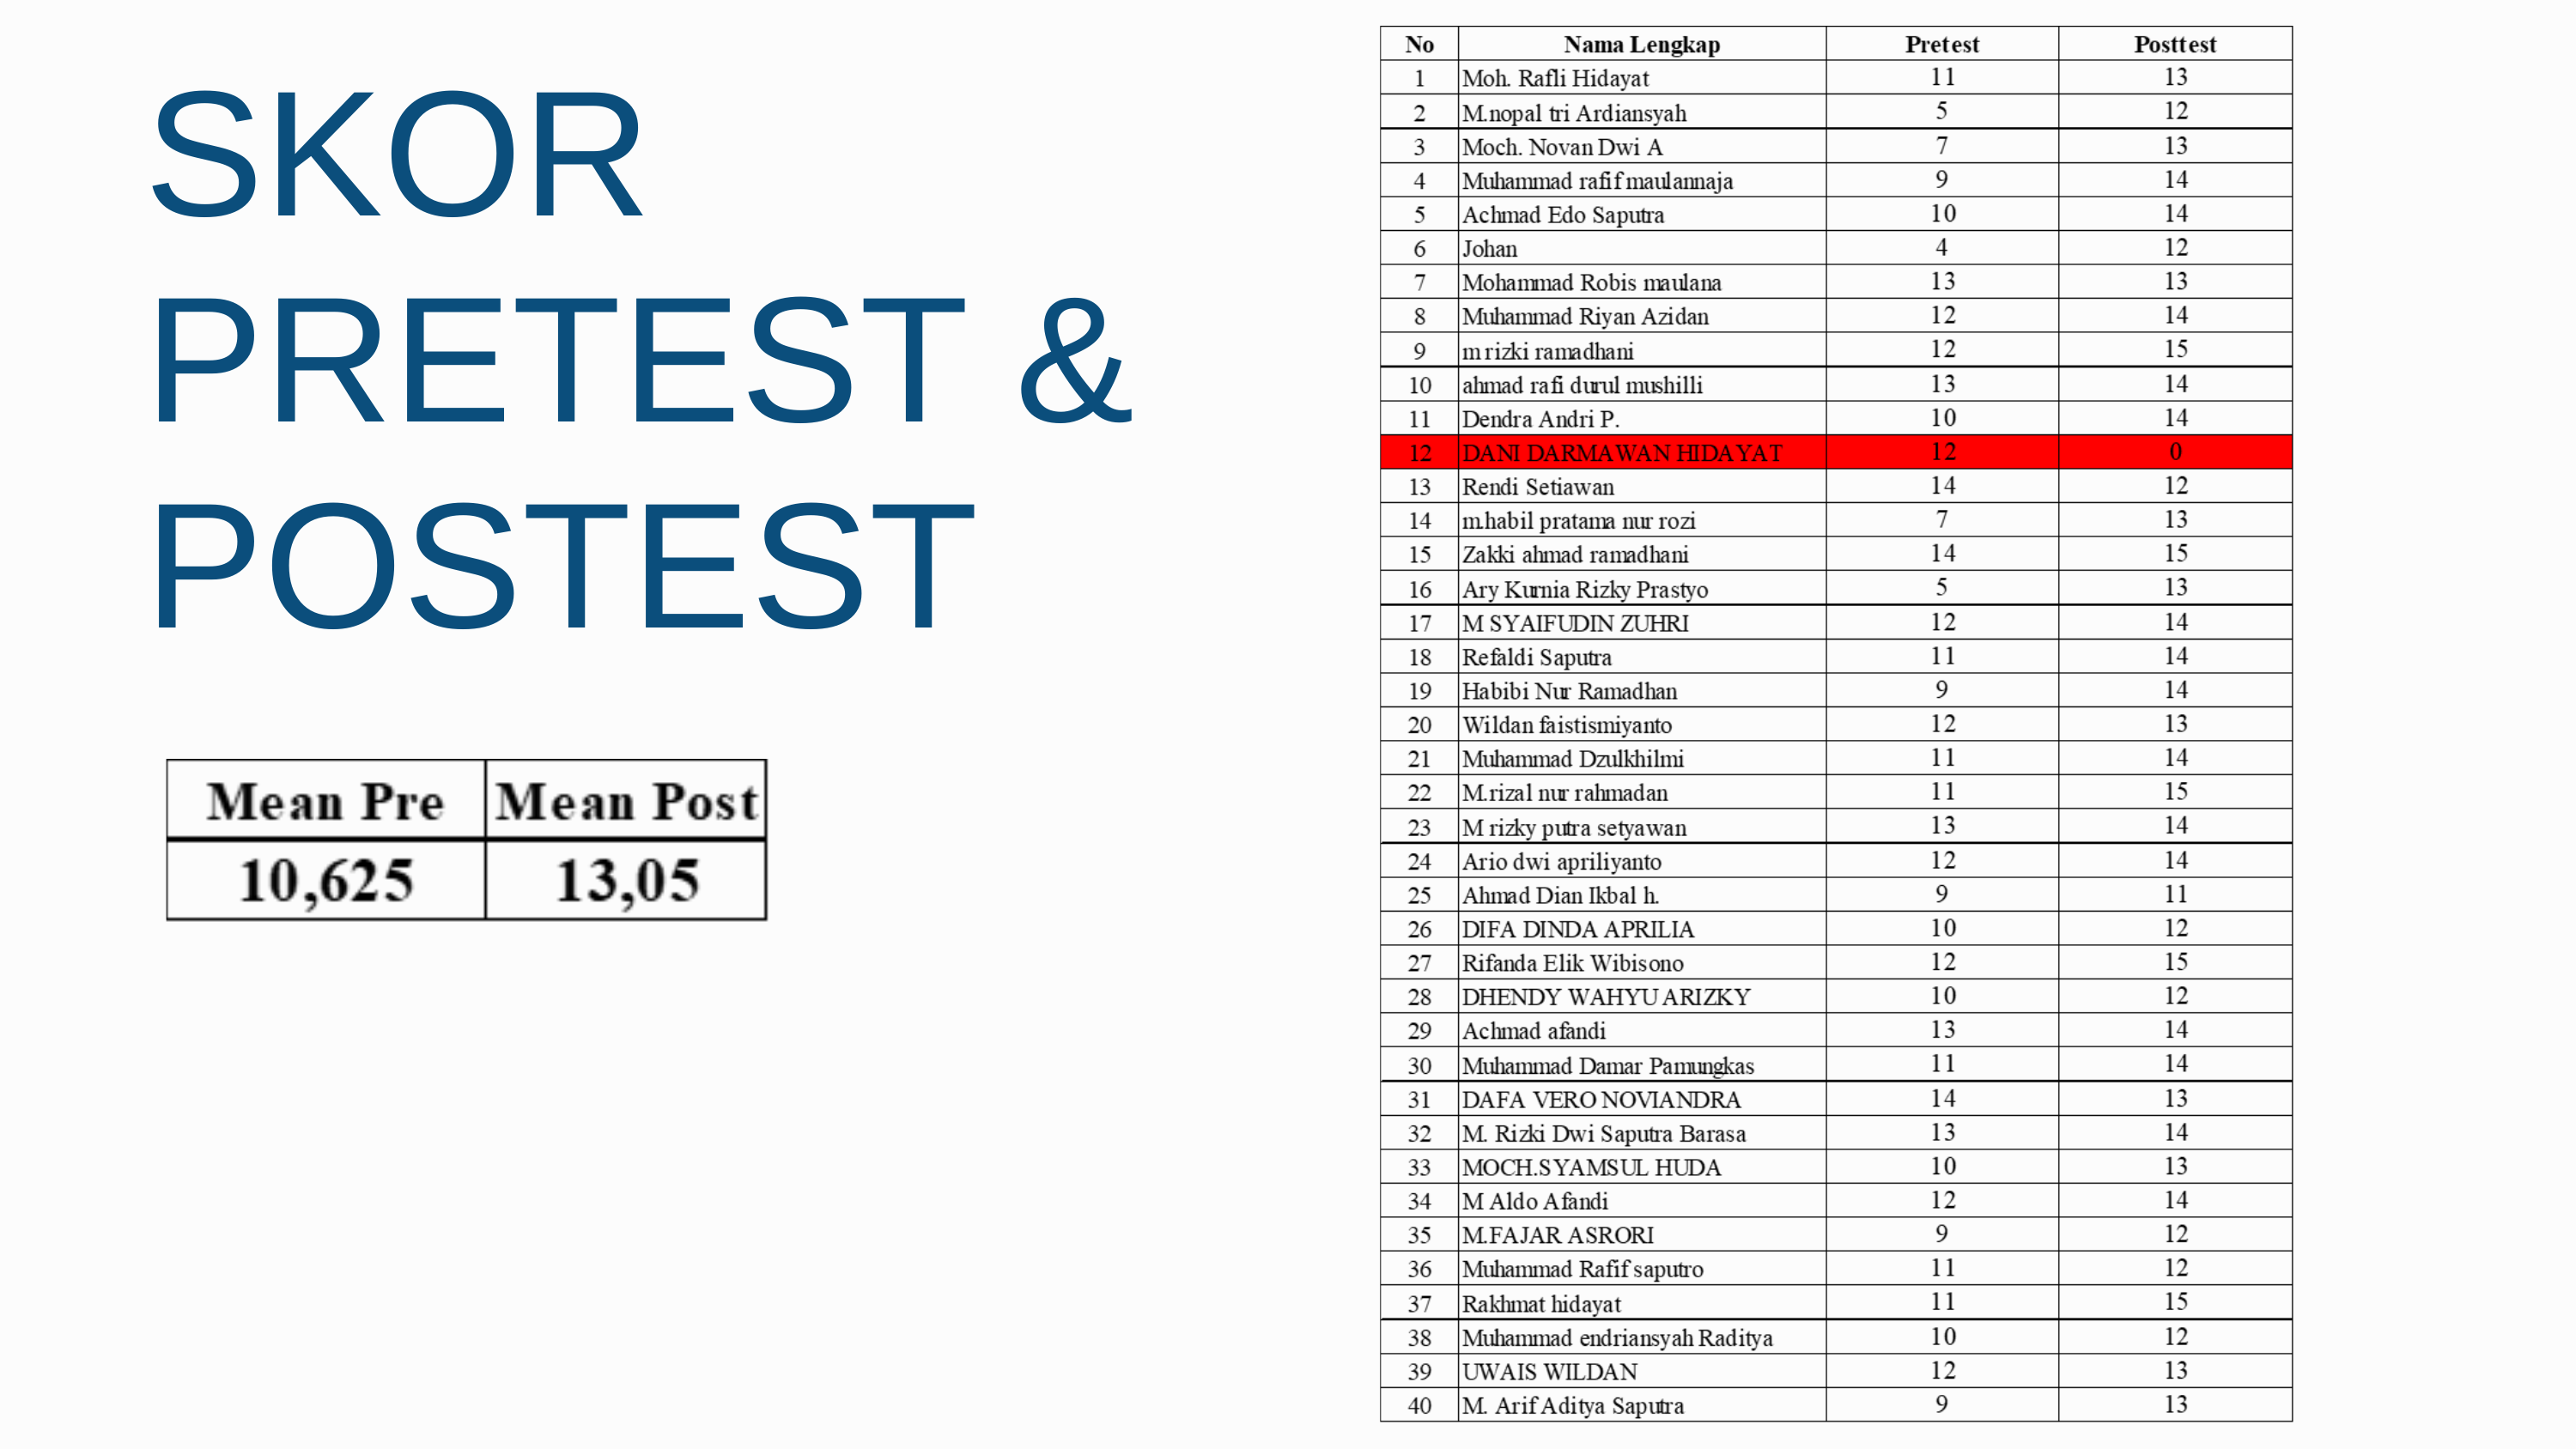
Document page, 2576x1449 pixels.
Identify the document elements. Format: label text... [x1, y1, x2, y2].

text_box [1380, 26, 2294, 1423]
text_box [166, 759, 770, 925]
text_box SKOR PRETEST & POSTEST [144, 51, 1159, 670]
